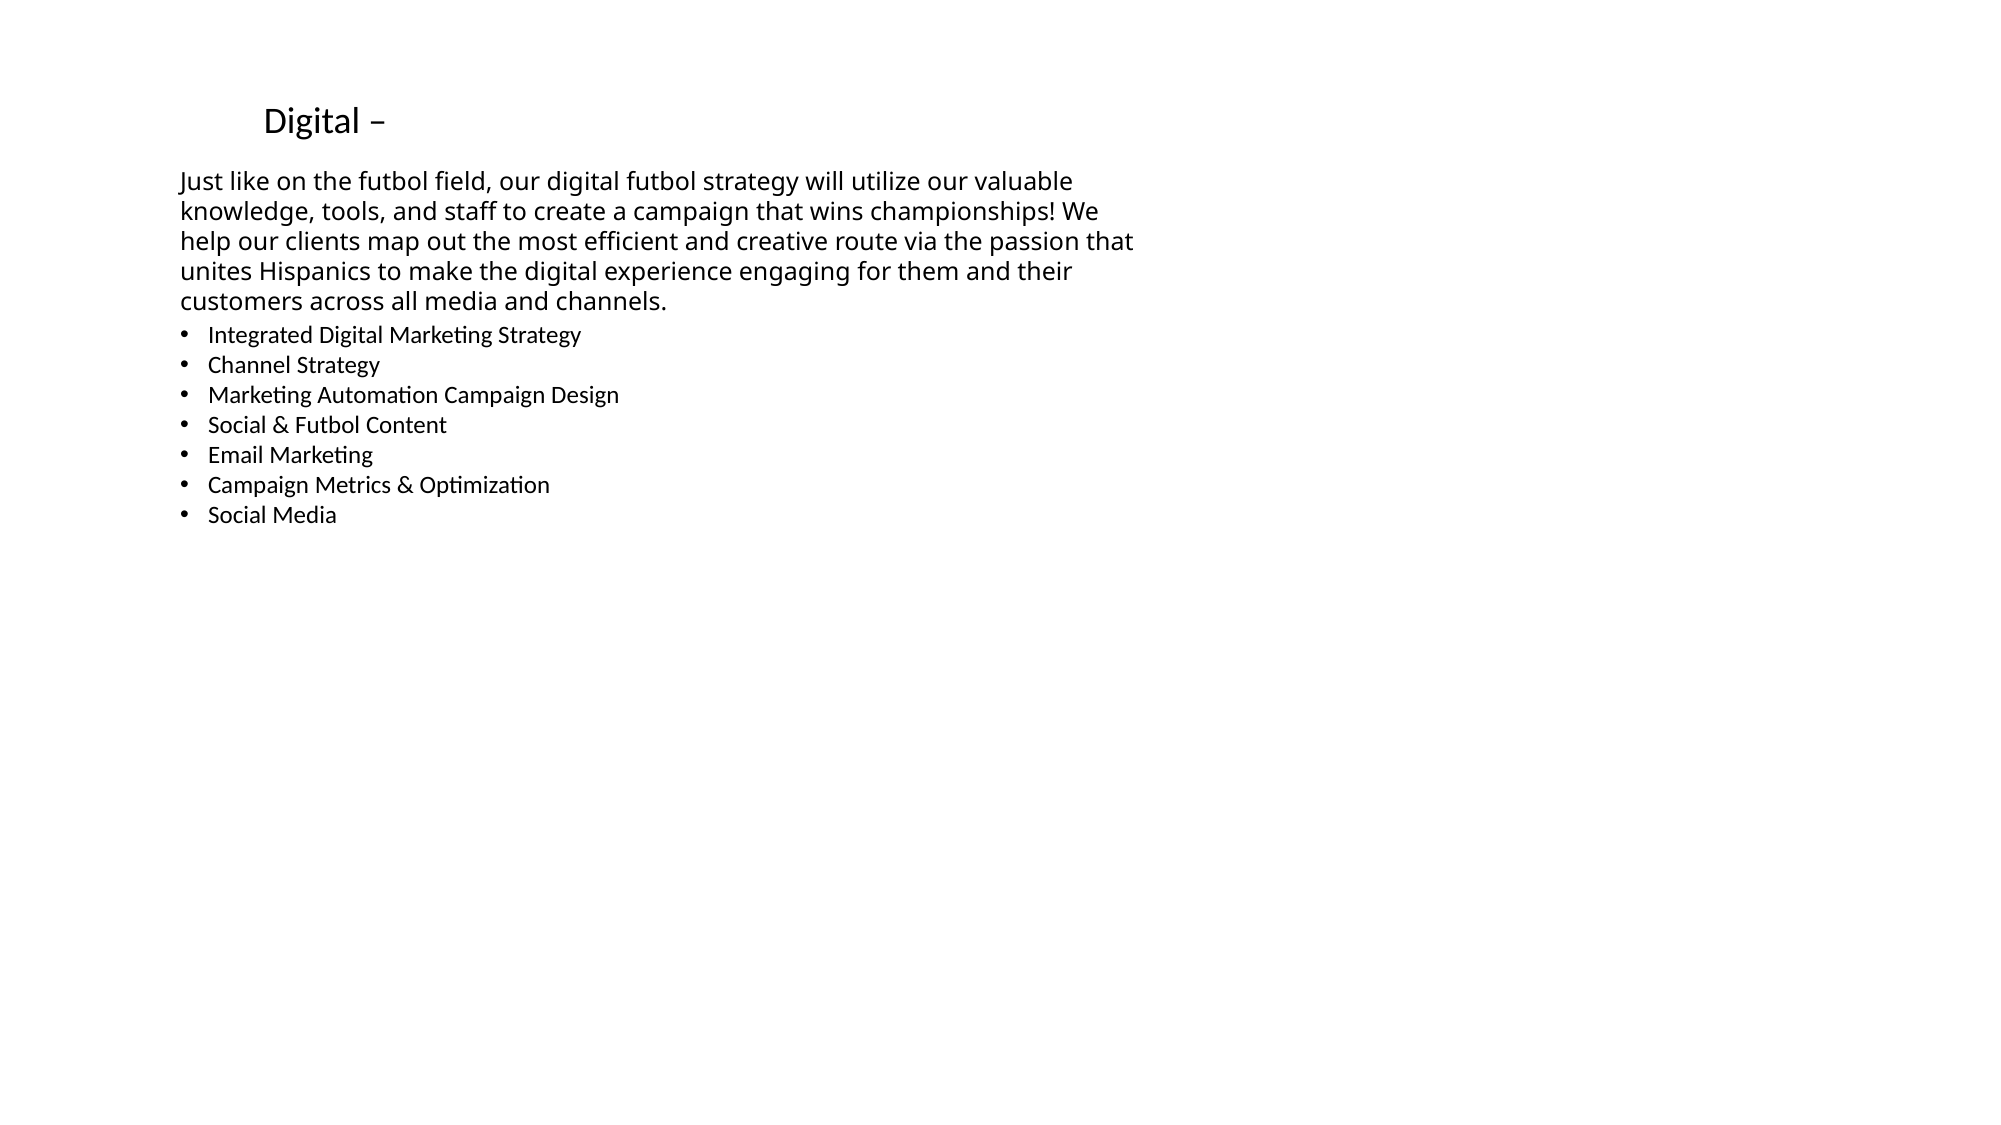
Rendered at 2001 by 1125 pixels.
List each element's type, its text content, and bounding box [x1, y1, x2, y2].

text_box Digital – [249, 89, 403, 149]
text_box Just like on the futbol field, our digital futbol strategy will utilize our valuable knowledge, tools, and staff to create a campaign that wins championships! We help our clients map out the most efficient and creative route via the passion that unites Hispanics to make the digital experience engaging for them and their customers across all media and channels. [165, 158, 1166, 323]
text_box Integrated Digital Marketing Strategy Channel Strategy Marketing Automation Campaign Design Social & Futbol Content Email Marketing Campaign Metrics & Optimization Social Media [165, 323, 830, 536]
